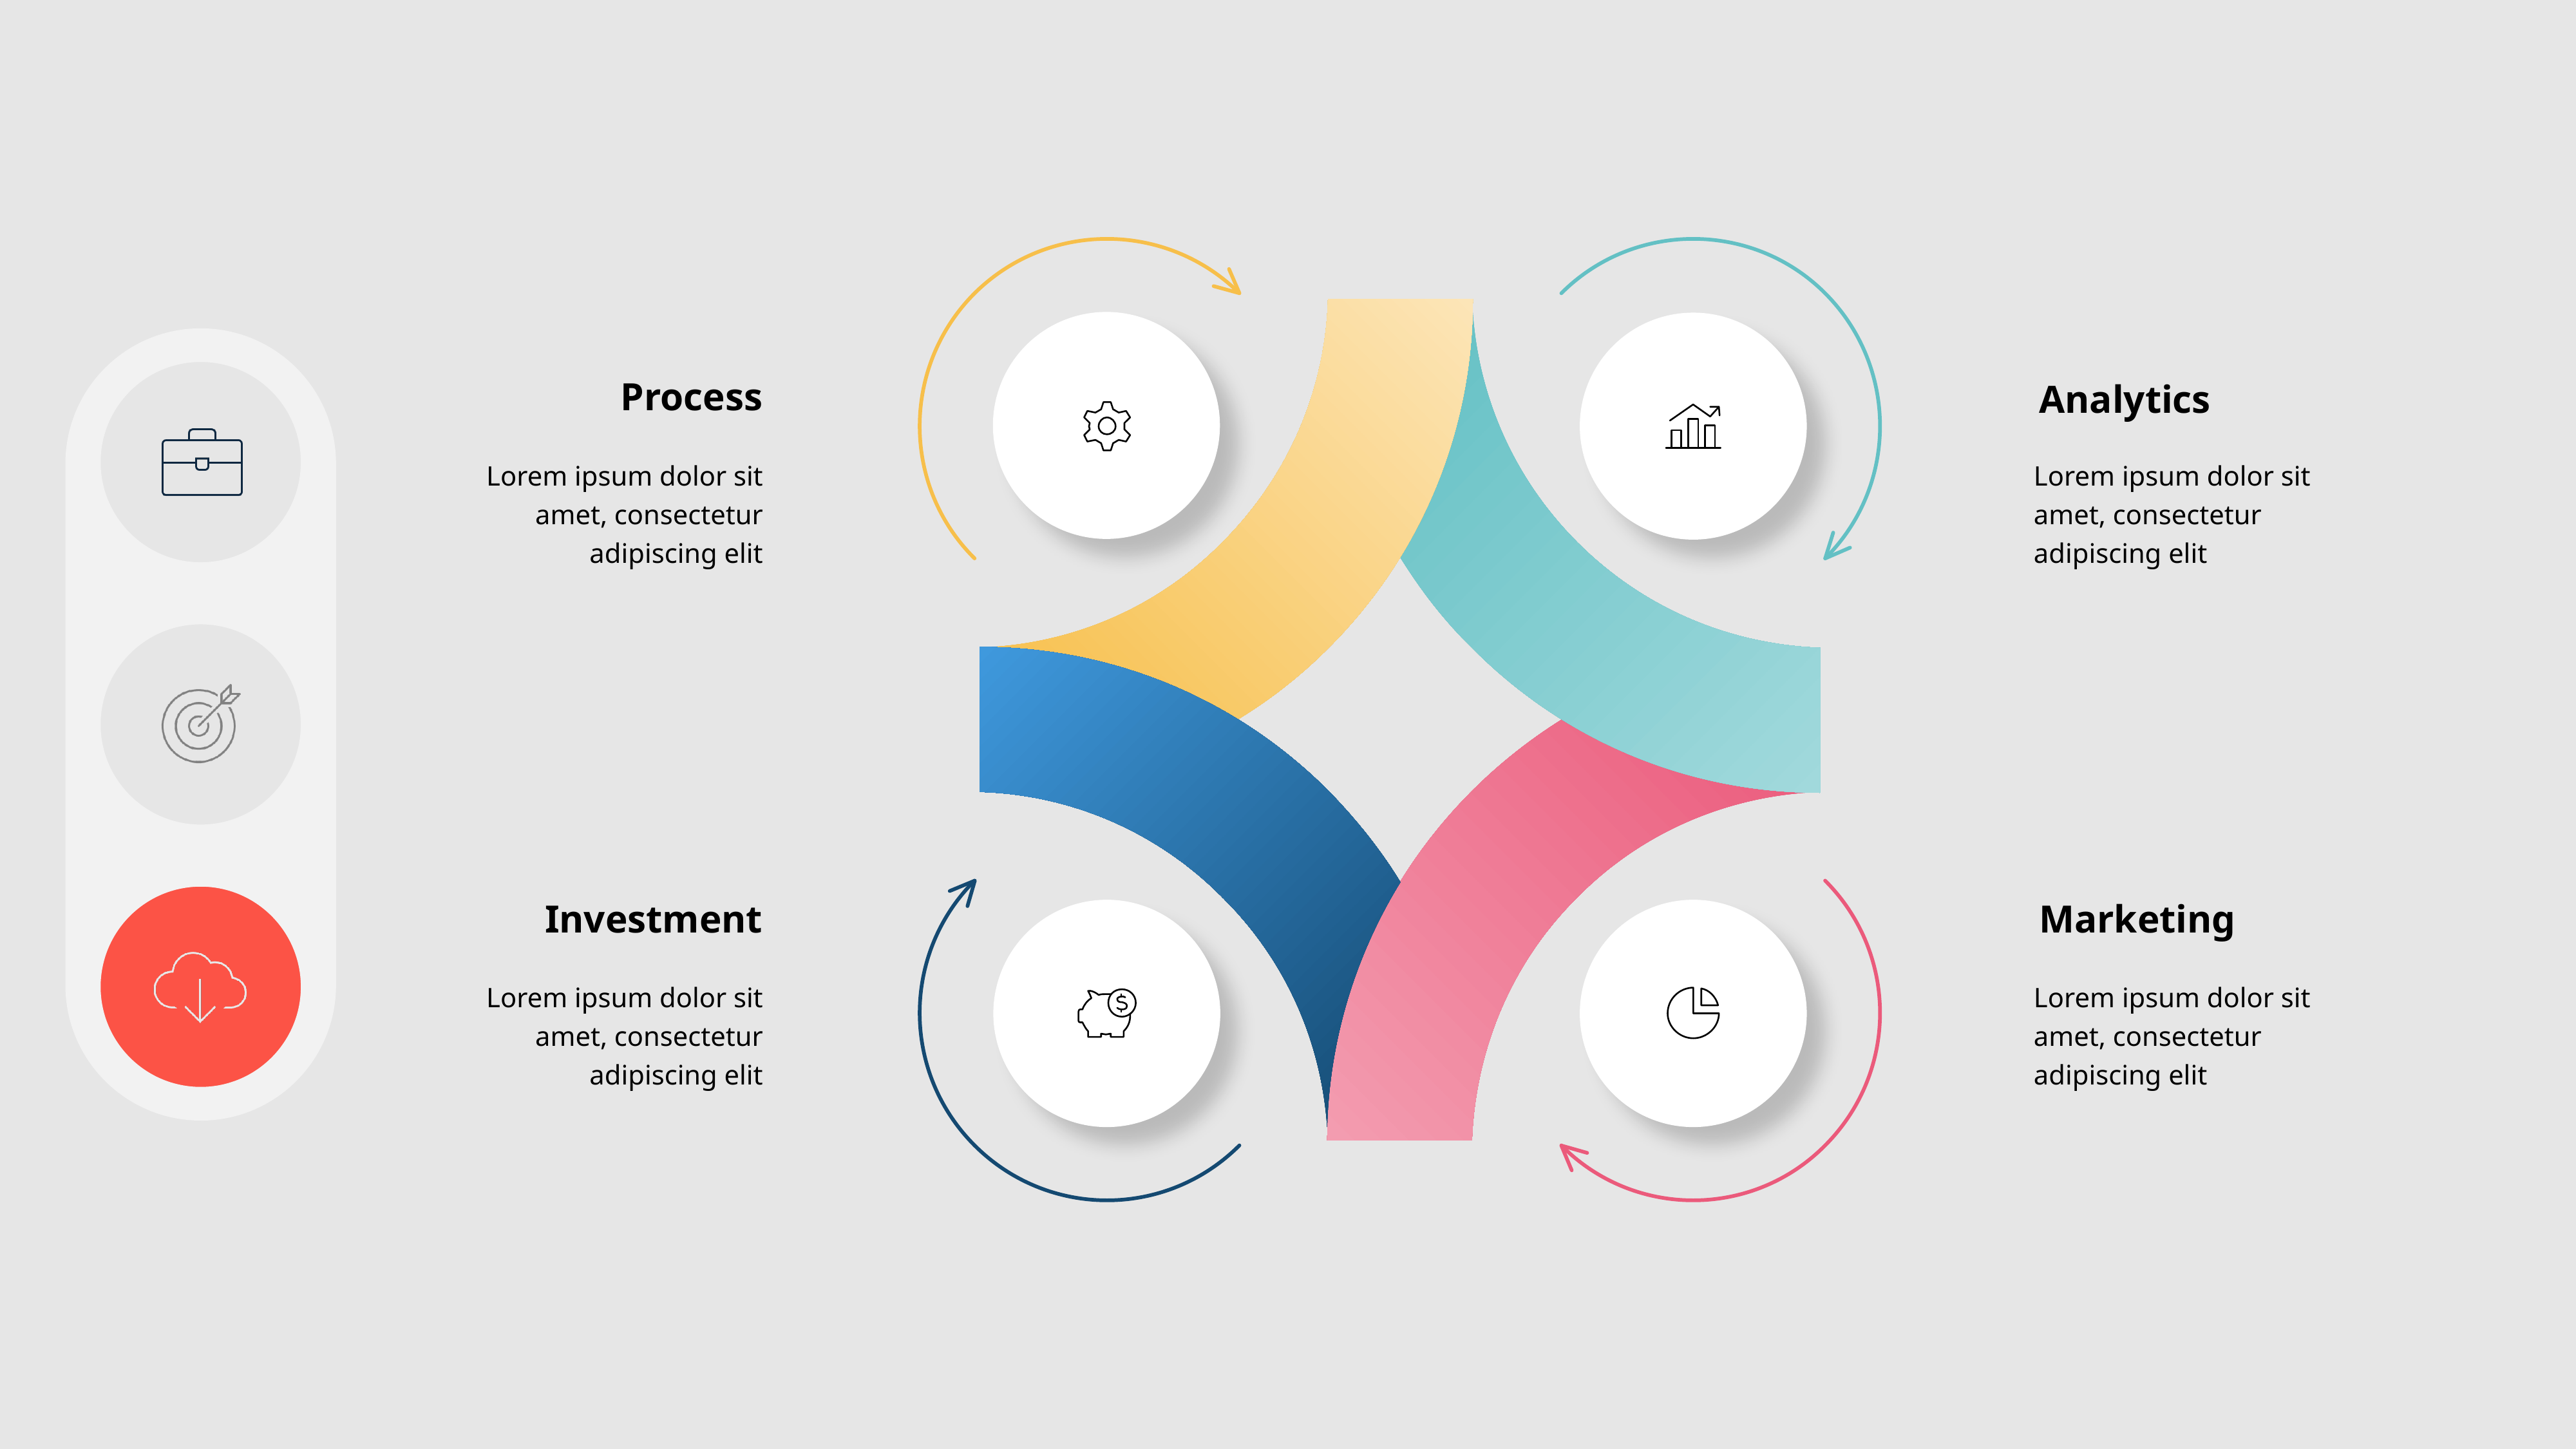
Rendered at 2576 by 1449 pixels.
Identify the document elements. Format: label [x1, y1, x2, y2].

picture [151, 415, 249, 512]
picture [151, 938, 249, 1036]
text_box [422, 891, 782, 1155]
text_box [2014, 891, 2392, 1155]
text_box [974, 559, 980, 564]
text_box [980, 299, 1821, 1141]
text_box [64, 327, 337, 1122]
text_box [1561, 220, 1899, 559]
text_box [901, 880, 1240, 1219]
text_box [1240, 294, 1246, 299]
text_box [2014, 371, 2392, 634]
text_box [901, 220, 1240, 559]
text_box [422, 368, 782, 634]
text_box [1561, 880, 1899, 1219]
text_box [102, 887, 300, 1086]
picture [151, 676, 249, 773]
